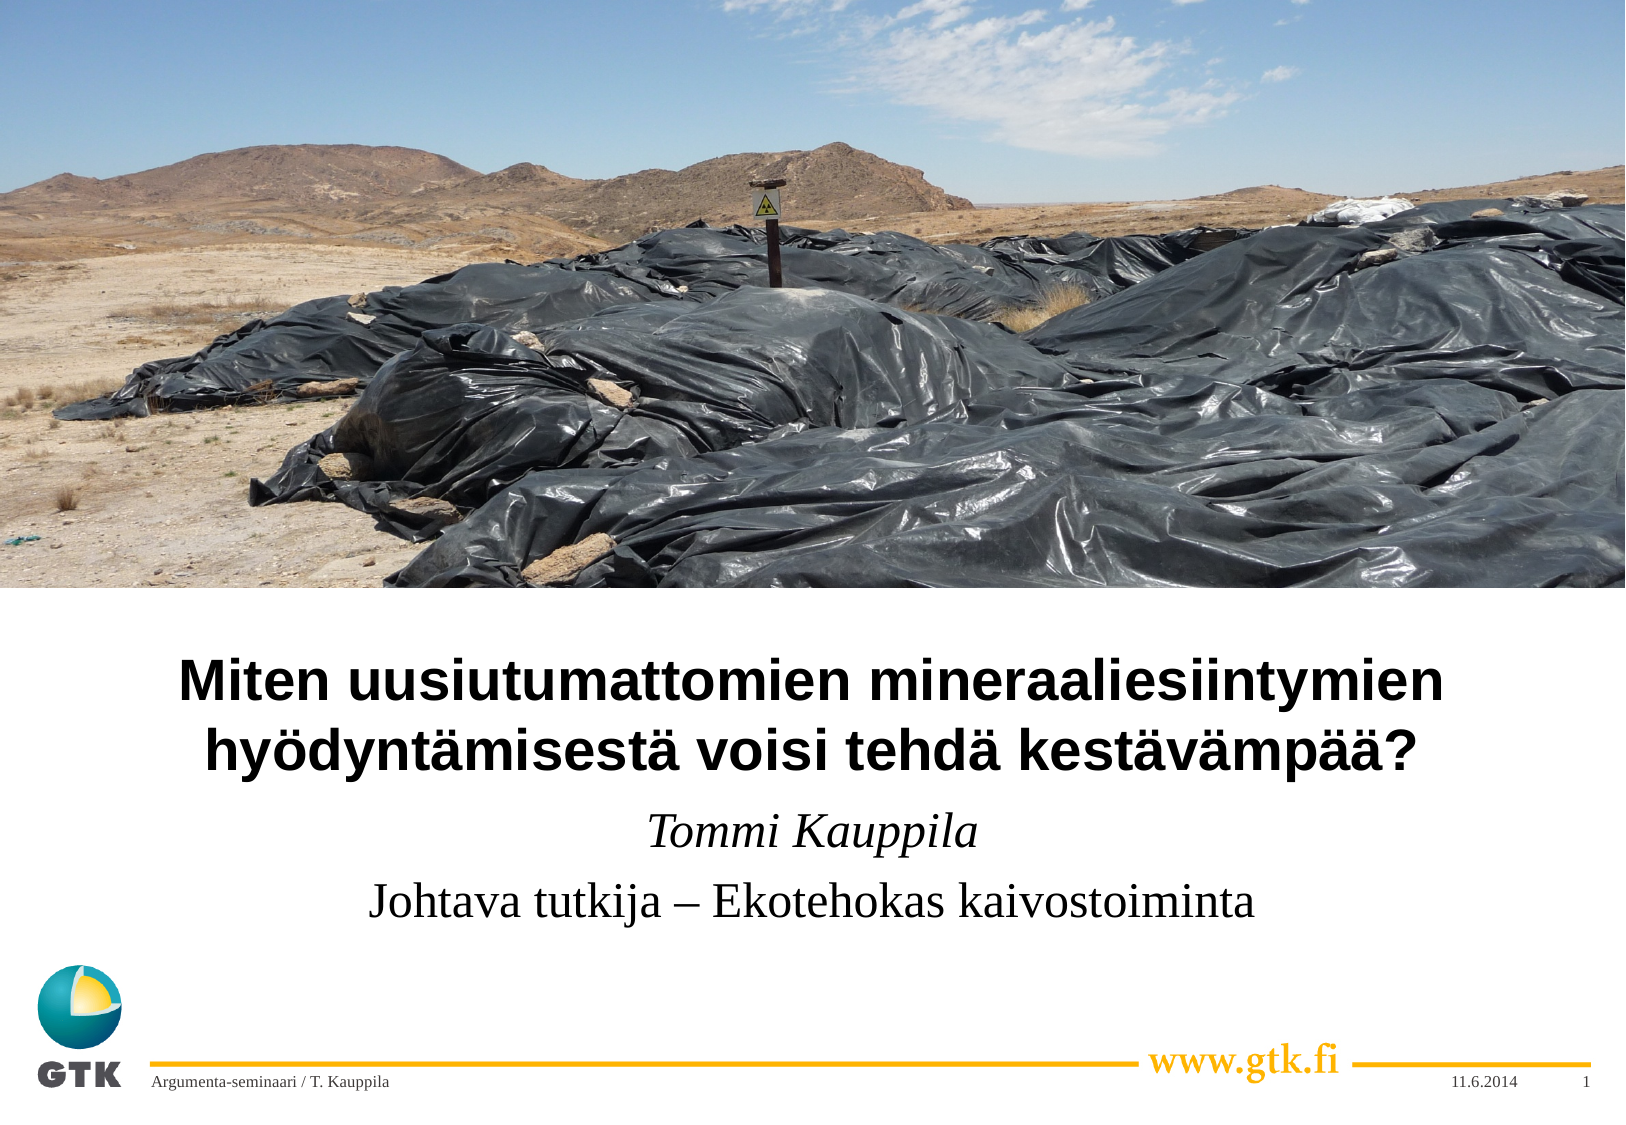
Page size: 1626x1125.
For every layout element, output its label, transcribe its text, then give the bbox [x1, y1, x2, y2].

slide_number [1344, 1069, 1533, 1093]
picture [0, 0, 1625, 588]
picture [31, 952, 128, 1094]
subtitle Tommi Kauppila Johtava tutkija – Ekotehokas kaivostoiminta [127, 790, 1498, 1050]
title Miten uusiutumattomien mineraaliesiintymien hyödyntämisestä voisi tehdä kestävämpää? [127, 624, 1498, 790]
picture [142, 1032, 1601, 1092]
slide_number 1 [1533, 1069, 1606, 1093]
footer Argumenta-seminaari / T. Kauppila [135, 1069, 1144, 1093]
